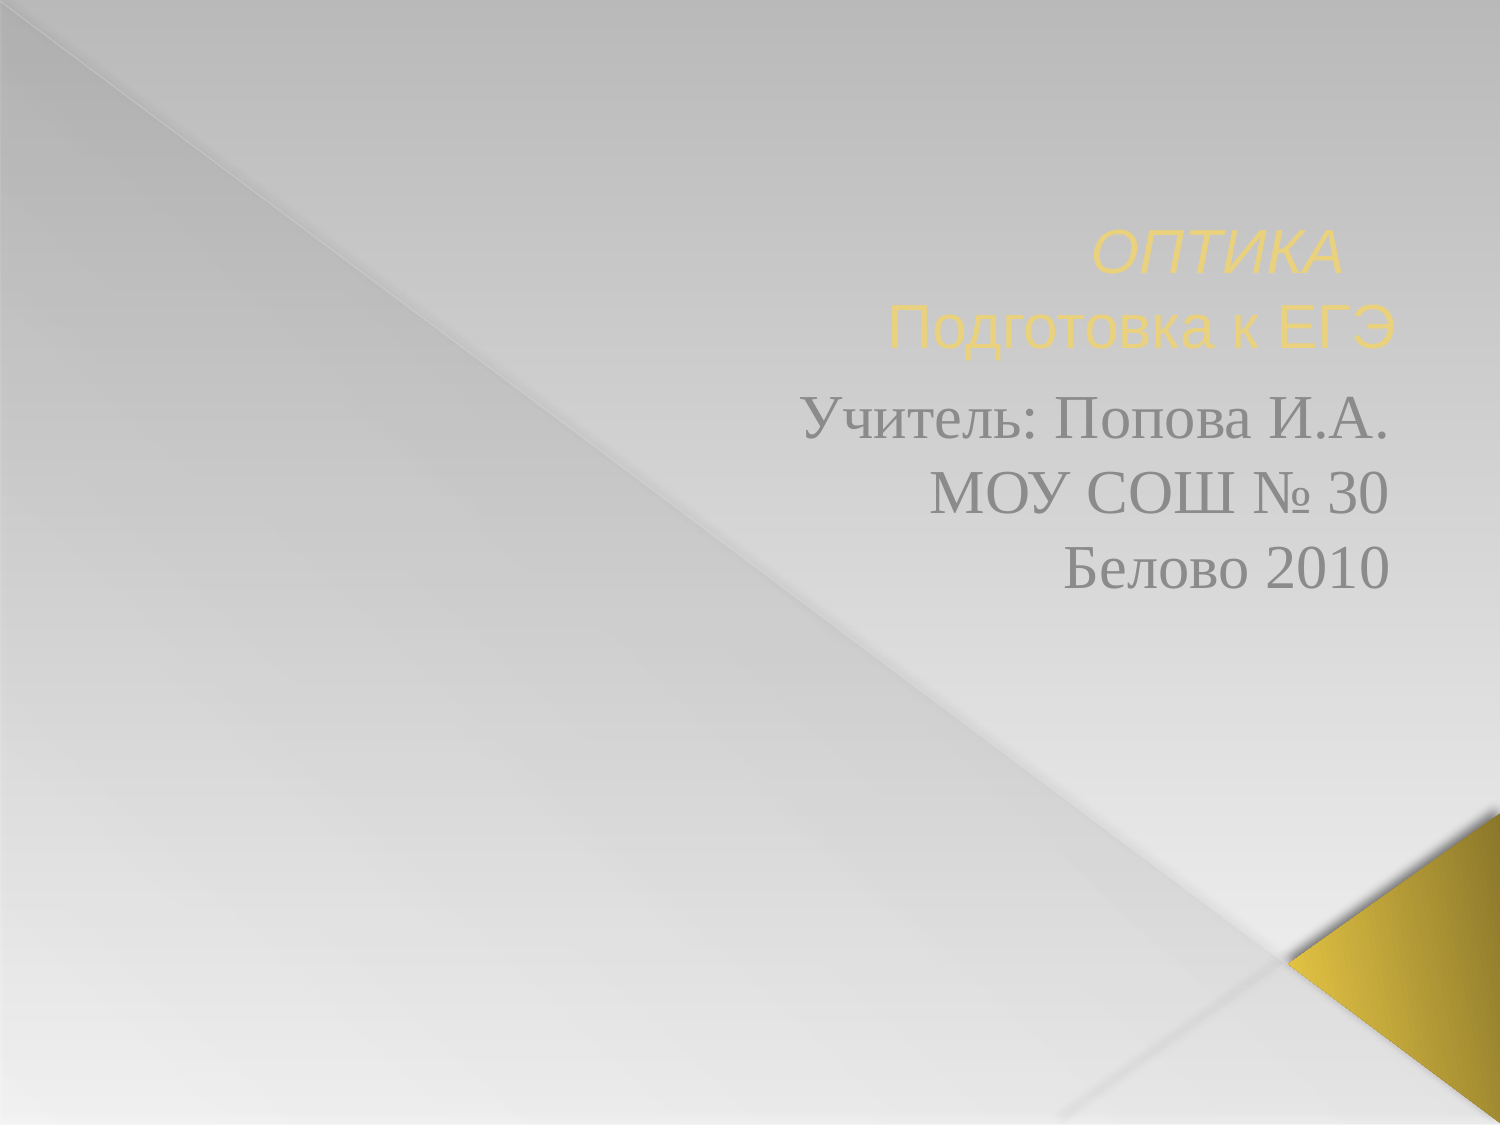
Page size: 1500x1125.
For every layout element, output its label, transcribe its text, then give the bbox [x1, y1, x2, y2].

subtitle Учитель: Попова И.А. МОУ СОШ № 30 Белово 2010 [88, 369, 1412, 657]
title ОПТИКА Подготовка к ЕГЭ [88, 127, 1412, 369]
